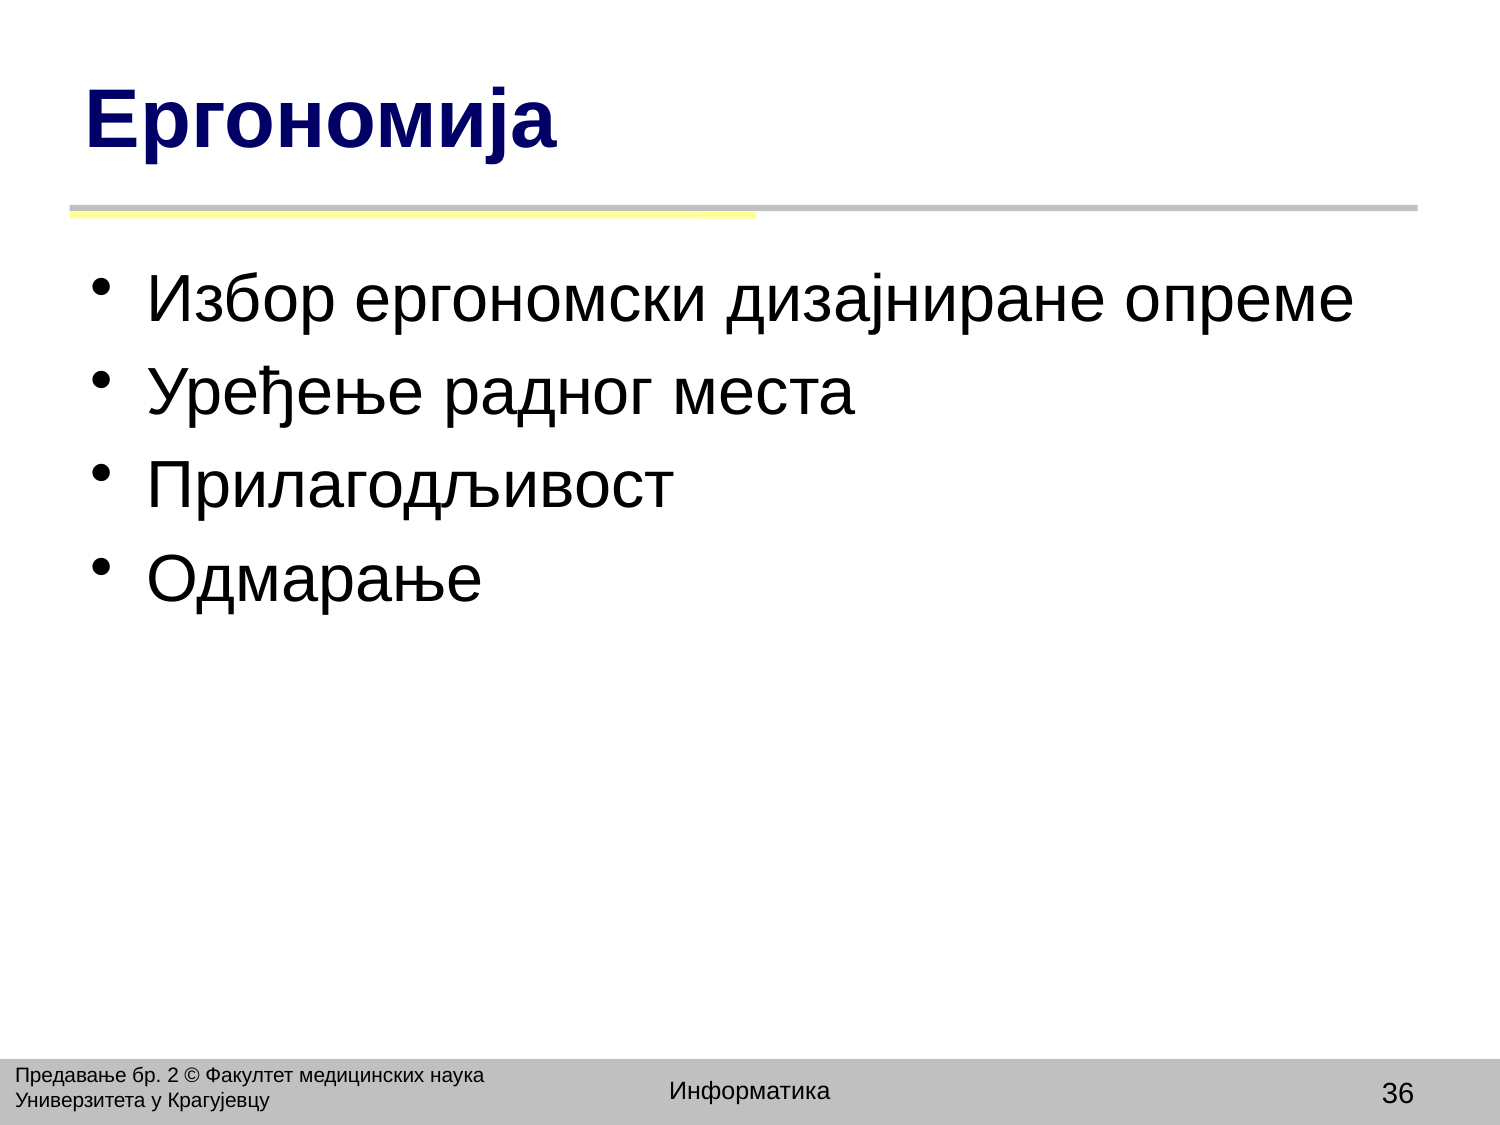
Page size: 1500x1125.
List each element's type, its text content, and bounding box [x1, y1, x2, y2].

slide_number Предавање бр. 2 © Факултет медицинских наука Универзитета у Крагујевцу [0, 1053, 607, 1108]
slide_number 36 [1079, 1066, 1430, 1125]
title Ергономија [69, 19, 1426, 208]
list Избор ергономски дизајниране опреме Уређење радног места Прилагодљивост Одмарање [74, 246, 1426, 1023]
footer Информатика [512, 1066, 988, 1125]
